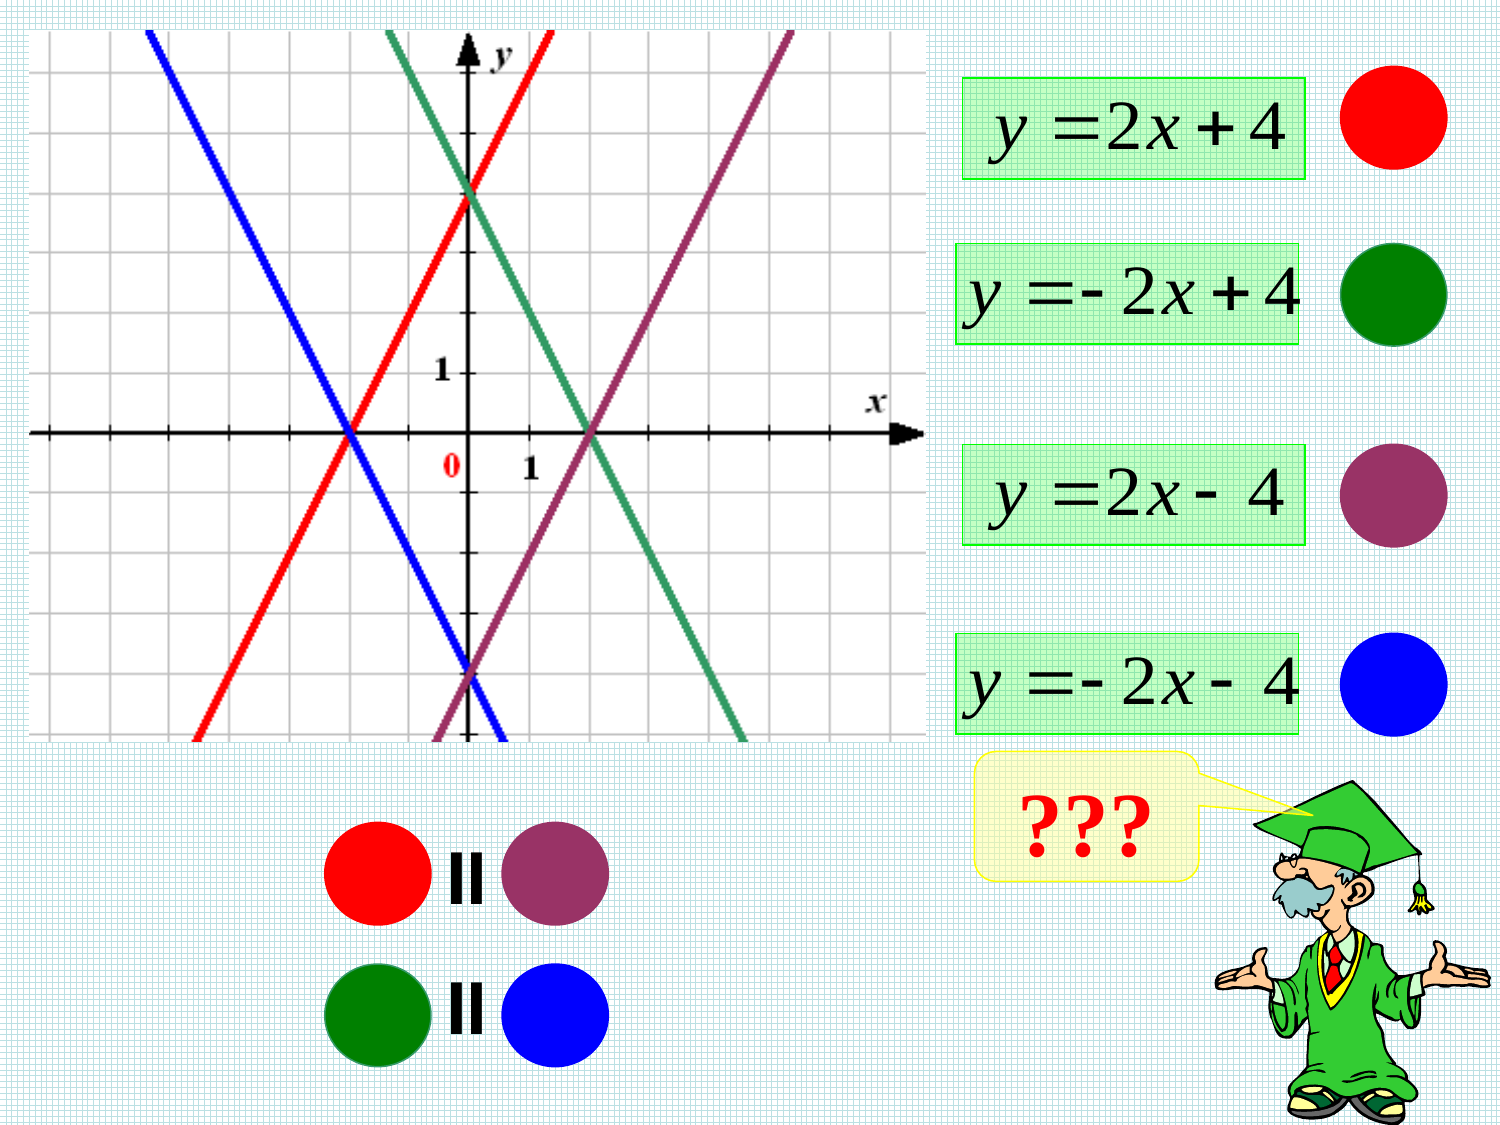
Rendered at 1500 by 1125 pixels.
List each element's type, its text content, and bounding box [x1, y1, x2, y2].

text_box [1340, 444, 1447, 547]
text_box [1340, 633, 1447, 736]
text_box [950, 633, 1312, 735]
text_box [950, 243, 1312, 345]
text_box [324, 951, 609, 1067]
picture [1212, 774, 1500, 1125]
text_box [962, 444, 1306, 546]
text_box [1340, 66, 1447, 169]
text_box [962, 77, 1306, 180]
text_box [324, 822, 609, 928]
text_box [1340, 243, 1447, 347]
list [29, 30, 928, 744]
text_box ??? [974, 751, 1209, 882]
